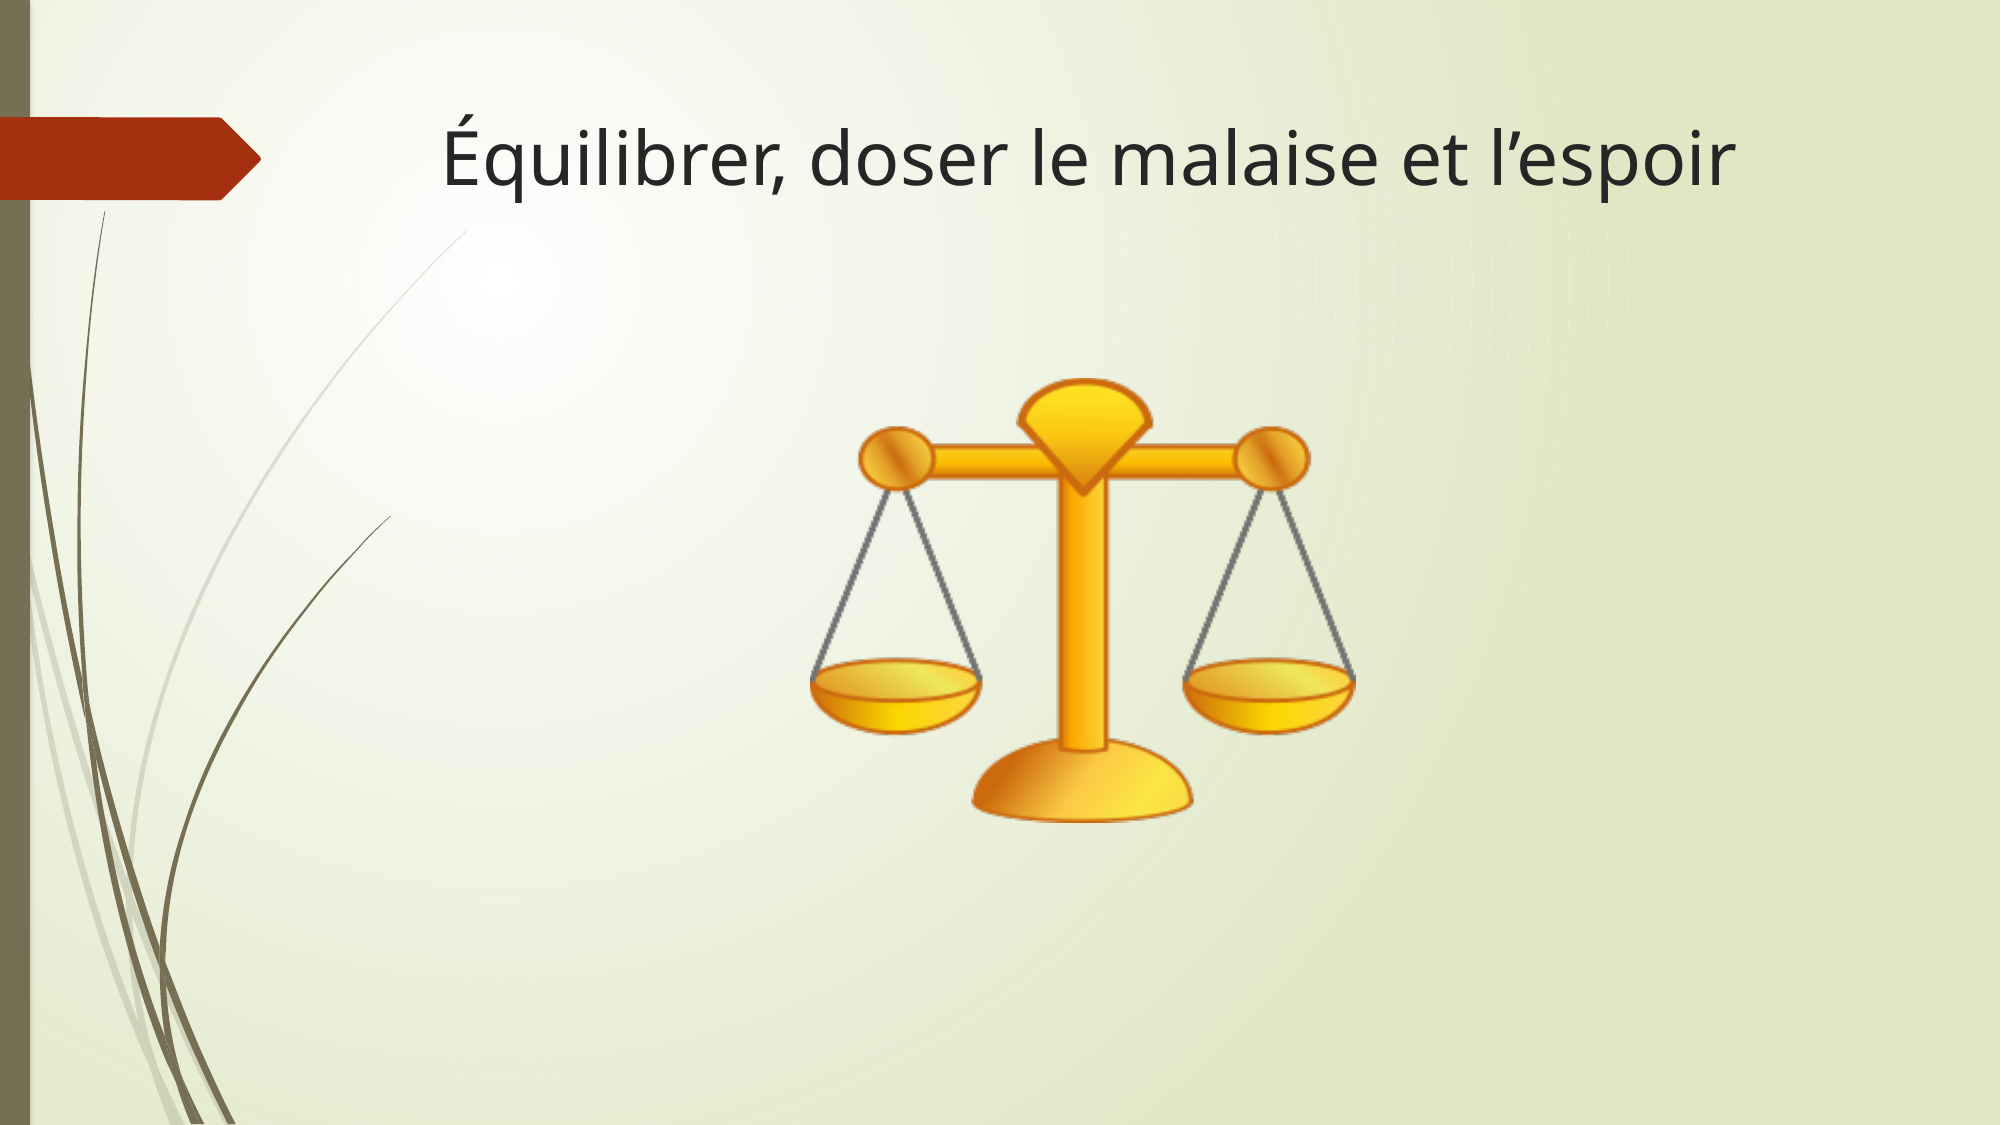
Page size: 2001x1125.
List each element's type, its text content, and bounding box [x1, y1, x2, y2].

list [809, 378, 1357, 823]
title Équilibrer, doser le malaise et l’espoir [425, 102, 1888, 313]
